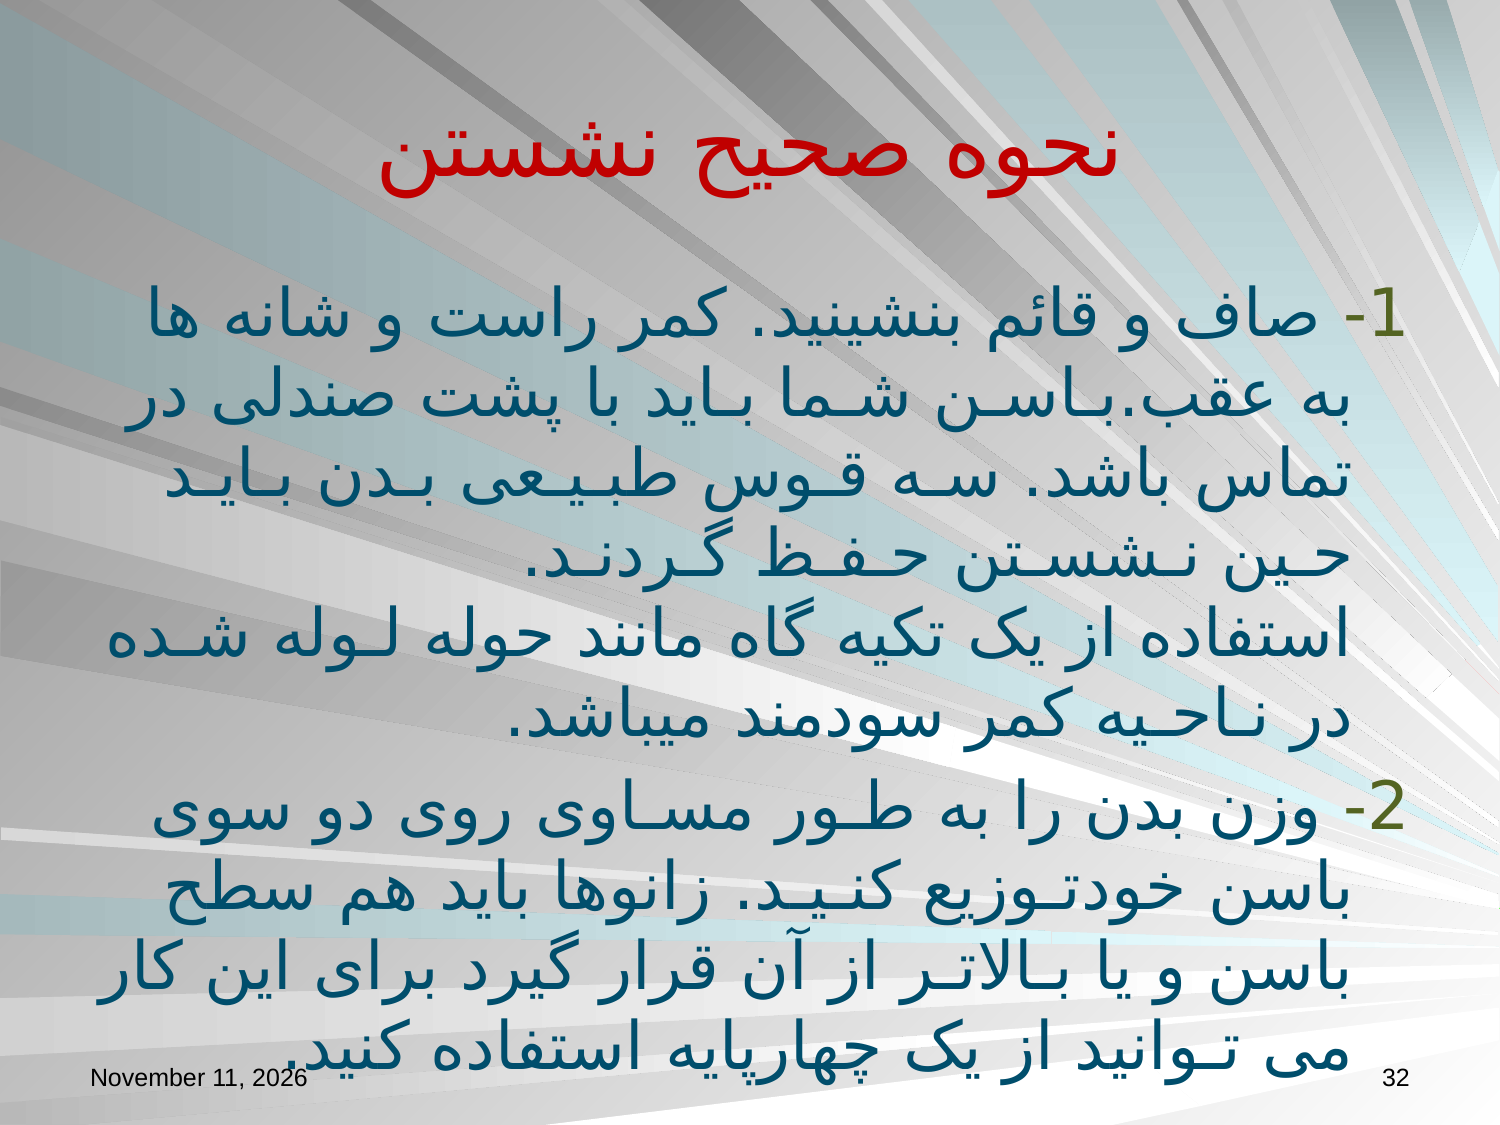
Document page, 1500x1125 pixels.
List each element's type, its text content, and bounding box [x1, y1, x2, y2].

list 1- صاف و قائم بنشینید. کمر راست و شانه ها به عقب.بـاسـن شـما بـاید با پشت صندلی در تماس باشد. سـه قـوس طبـیـعی بـدن بـایـد حـین نـشسـتن حـفـظ گـردنـد. استفاده از یک تکیه گاه مانند حوله لـوله شـده در نـاحـیه کمر سودمند میباشد. 2- وزن بدن را به طـور مسـاوی روی دو سوی باسن خودتـوزیع کنـیـد. زانوها باید هم سطح باسن و یا بـالاتـر از آن قرار گیرد برای این کار می تـوانید از یک چهارپایه استفاده کنید. [74, 262, 1426, 1006]
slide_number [74, 1023, 426, 1100]
slide_number 32 [1074, 1023, 1426, 1100]
title نحوه صحیح نشستن [74, 45, 1426, 234]
